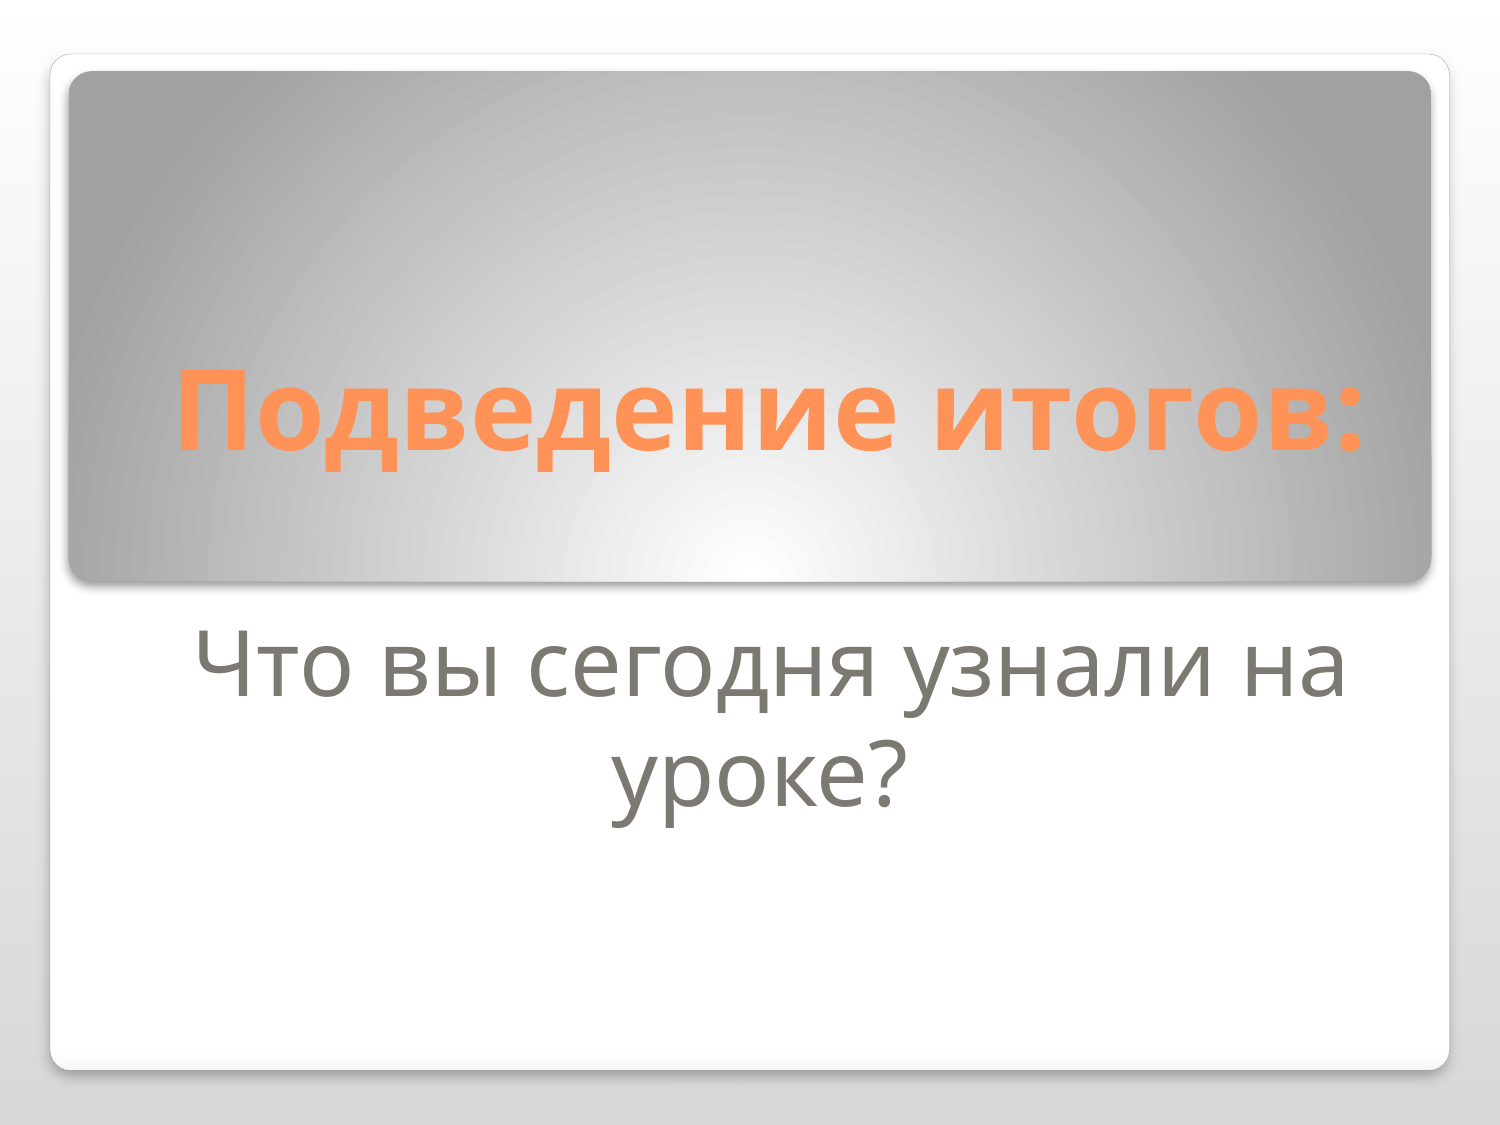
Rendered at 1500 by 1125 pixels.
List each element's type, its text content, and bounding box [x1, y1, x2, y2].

subtitle Что вы сегодня узнали на уроке? [128, 604, 1394, 973]
title Подведение итогов: [164, 164, 1394, 481]
